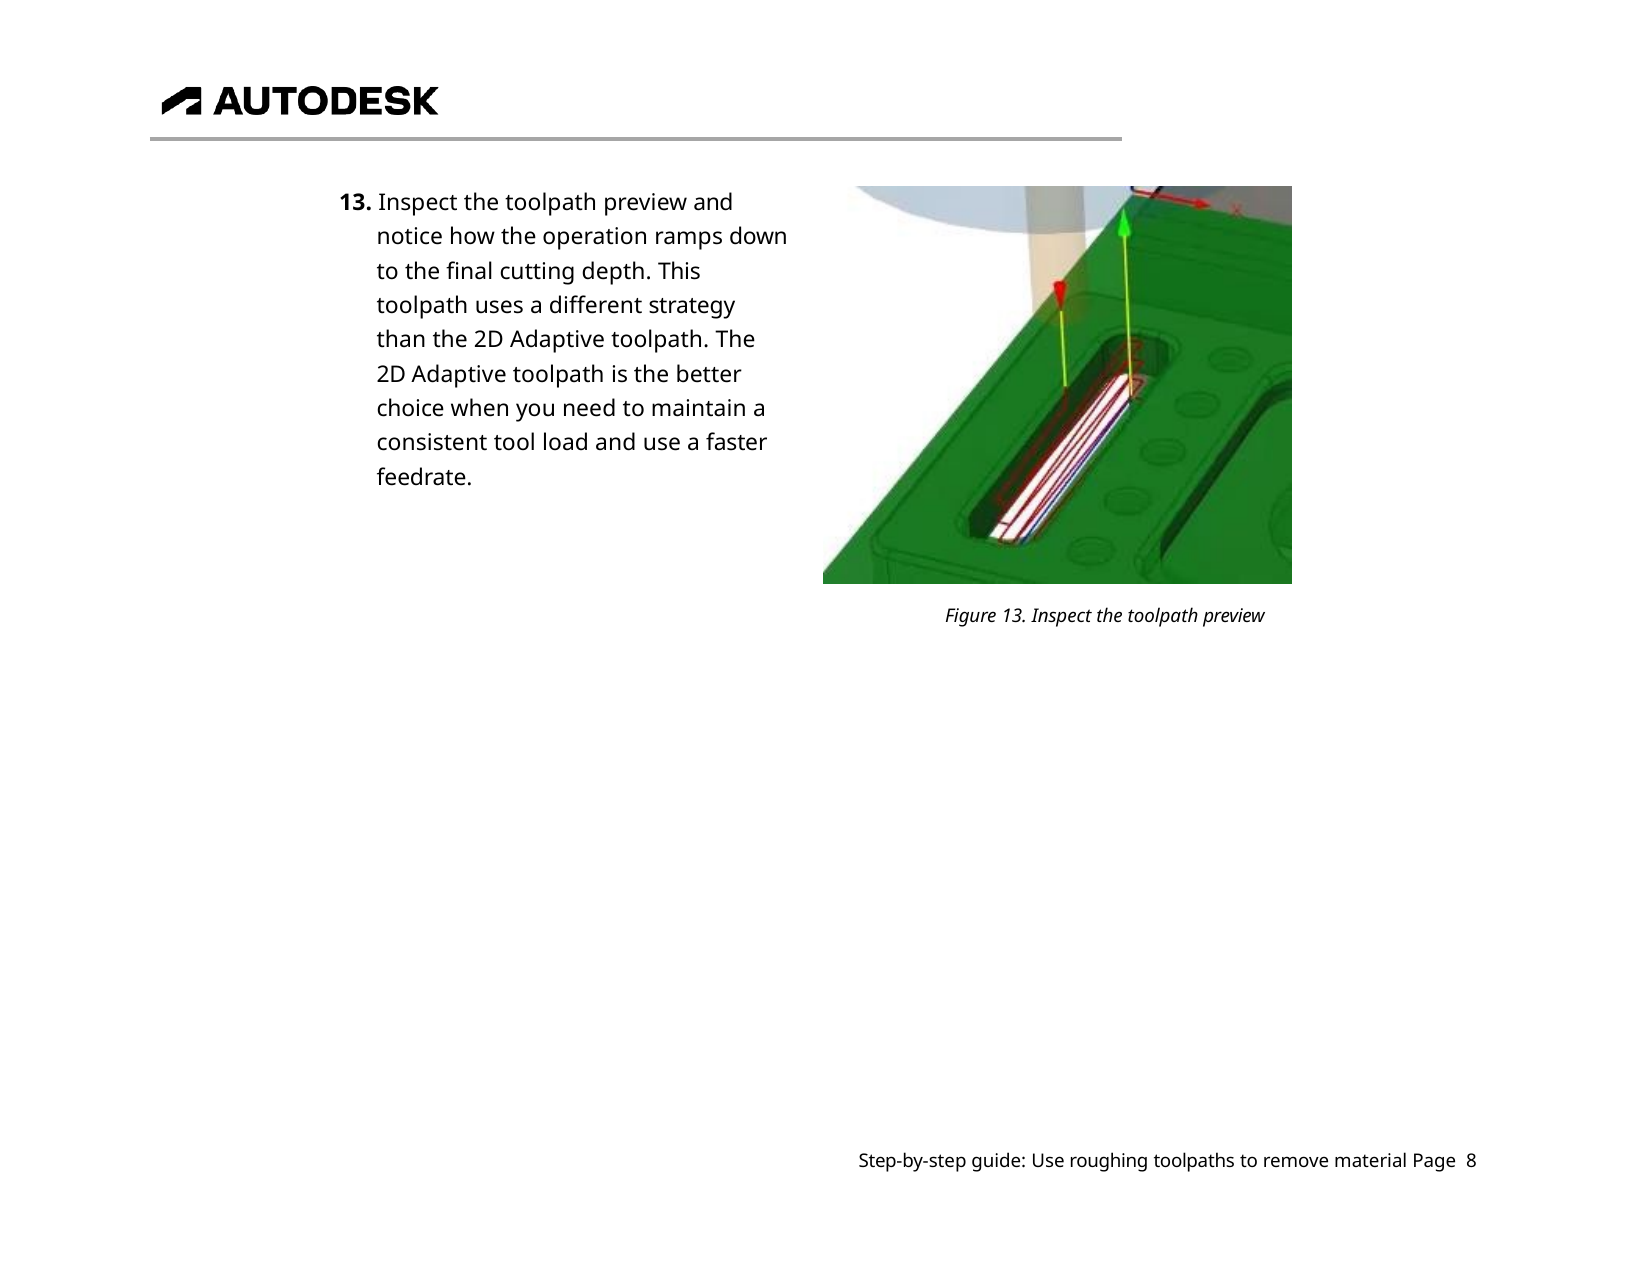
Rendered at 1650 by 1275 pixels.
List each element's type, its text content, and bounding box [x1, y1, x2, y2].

picture [822, 186, 1292, 584]
text_box 13. Inspect the toolpath preview and notice how the operation ramps down to the final cutting depth. This toolpath uses a different strategy than the 2D Adaptive toolpath. The 2D Adaptive toolpath is the better choice when you need to maintain a consistent tool load and use a faster feedrate. [337, 178, 789, 490]
picture [161, 86, 439, 115]
text_box Figure 13. Inspect the toolpath preview [942, 601, 1294, 627]
slide_number Step-by-step guide: Use roughing toolpaths to remove material Page 10 [856, 1145, 1509, 1275]
